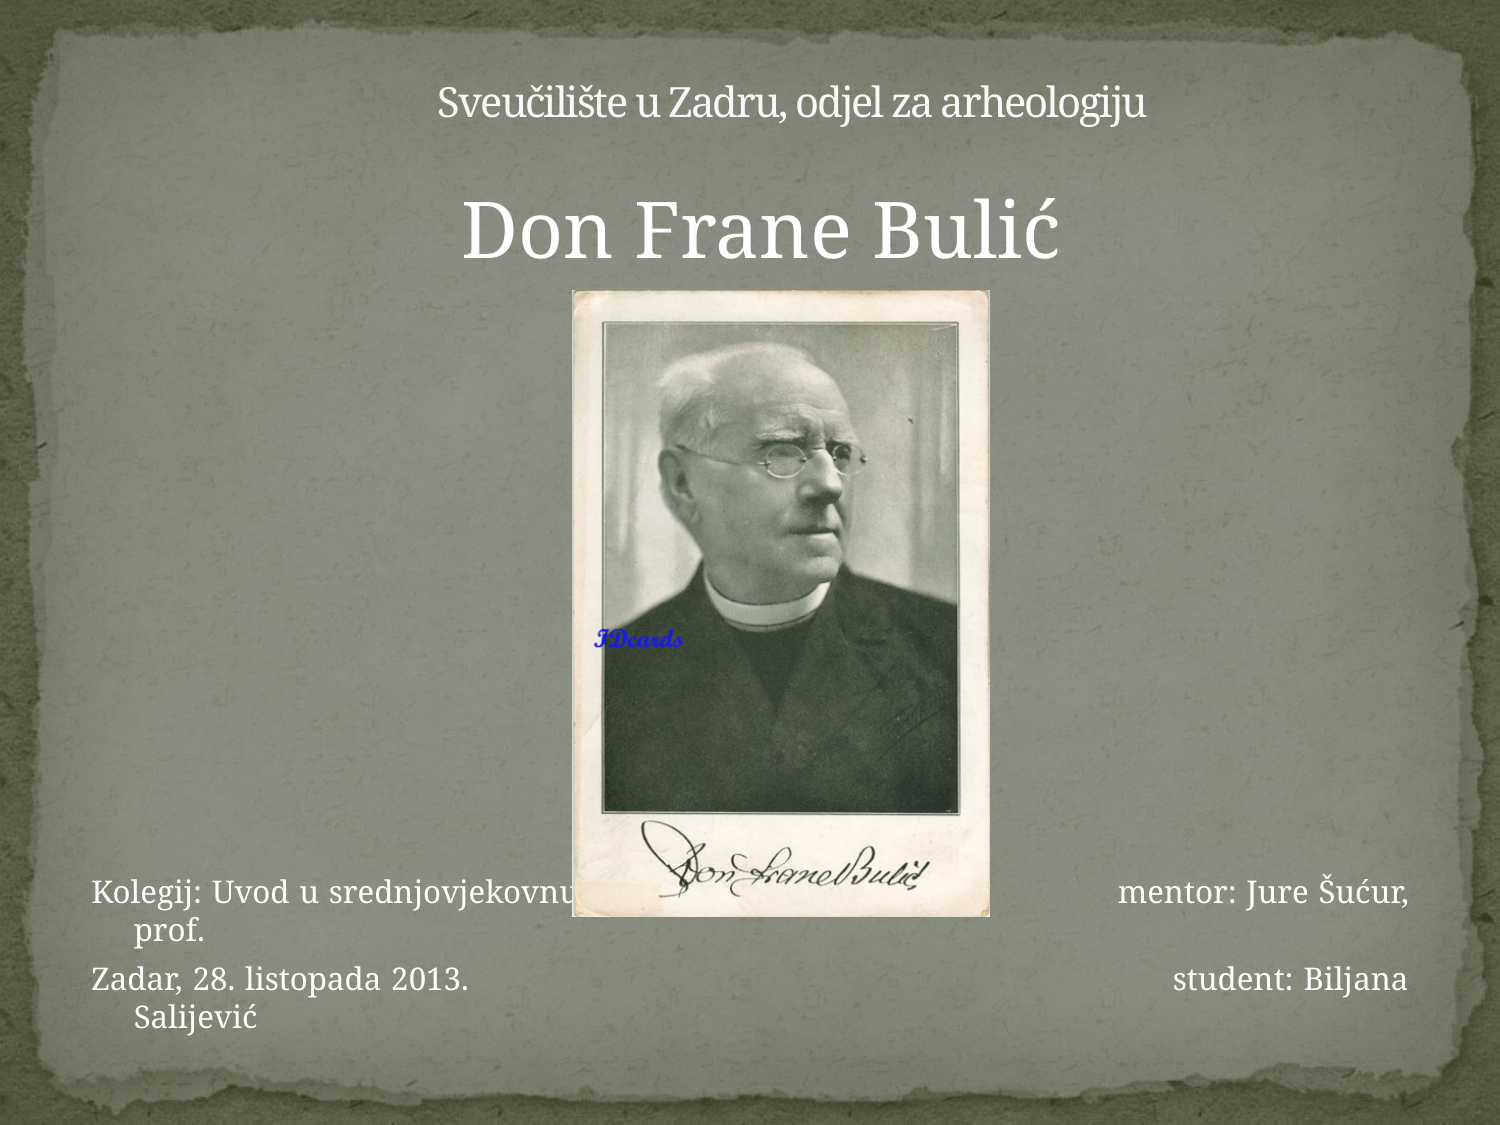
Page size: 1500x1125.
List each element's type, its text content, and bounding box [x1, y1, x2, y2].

list Don Frane Bulić Kolegij: Uvod u srednjovjekovnu arheologiju mentor: Jure Šućur, prof. Zadar, 28. listopada 2013. student: Biljana Salijević [76, 172, 1427, 1047]
picture [572, 290, 990, 917]
title Sveučilište u Zadru, odjel za arheologiju [383, 30, 1211, 133]
